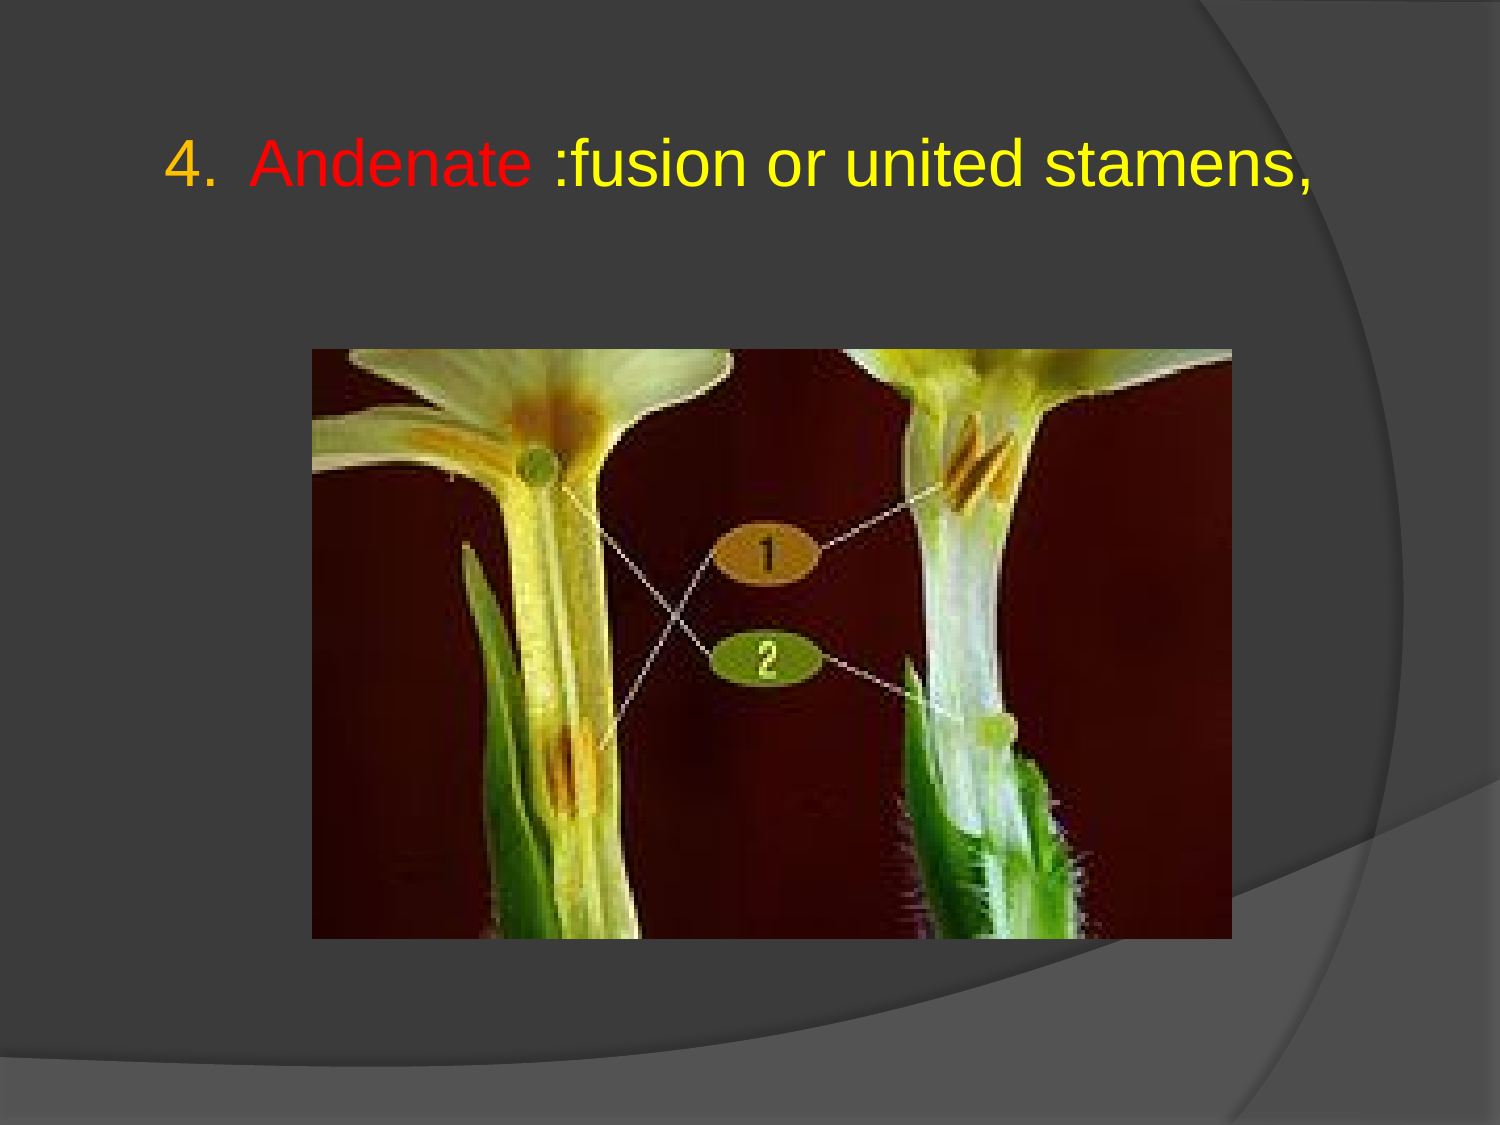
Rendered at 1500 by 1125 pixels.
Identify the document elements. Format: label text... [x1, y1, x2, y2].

picture [312, 349, 1232, 940]
text_box Andenate :fusion or united stamens, [149, 112, 1425, 208]
